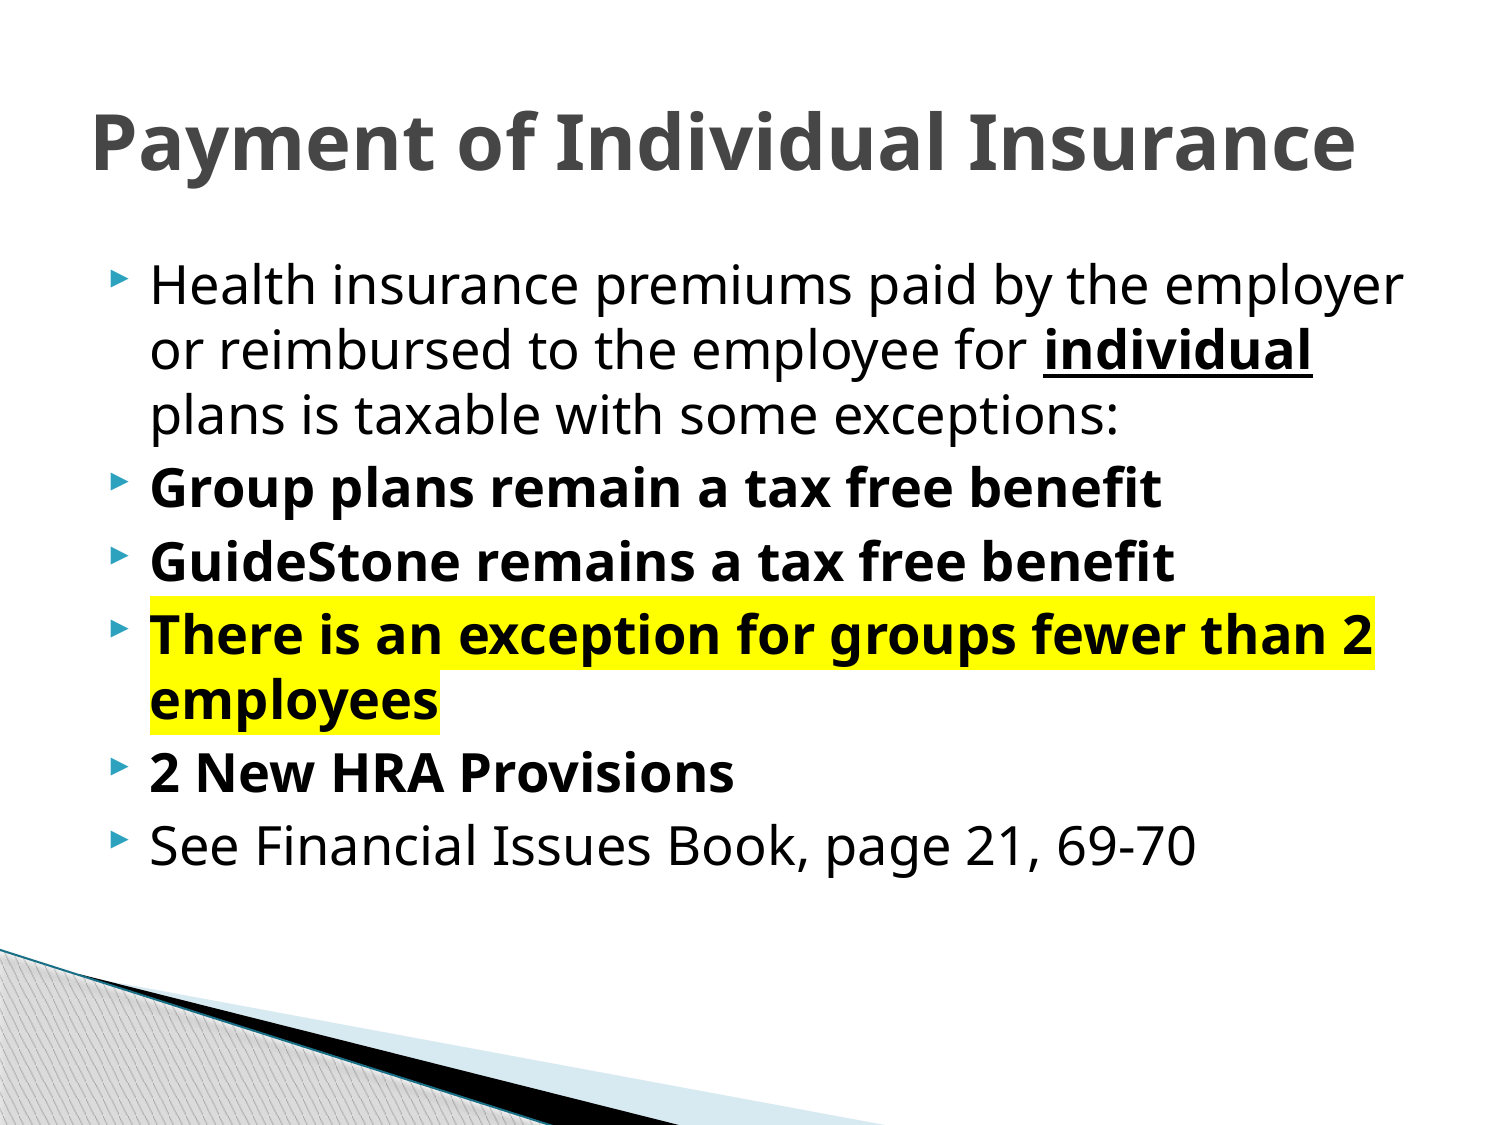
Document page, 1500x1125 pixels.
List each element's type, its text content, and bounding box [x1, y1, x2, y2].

list Health insurance premiums paid by the employer or reimbursed to the employee for individual plans is taxable with some exceptions: Group plans remain a tax free benefit GuideStone remains a tax free benefit There is an exception for groups fewer than 2 employees 2 New HRA Provisions See Financial Issues Book, page 21, 69-70 [75, 243, 1425, 986]
title Payment of Individual Insurance [75, 45, 1425, 233]
